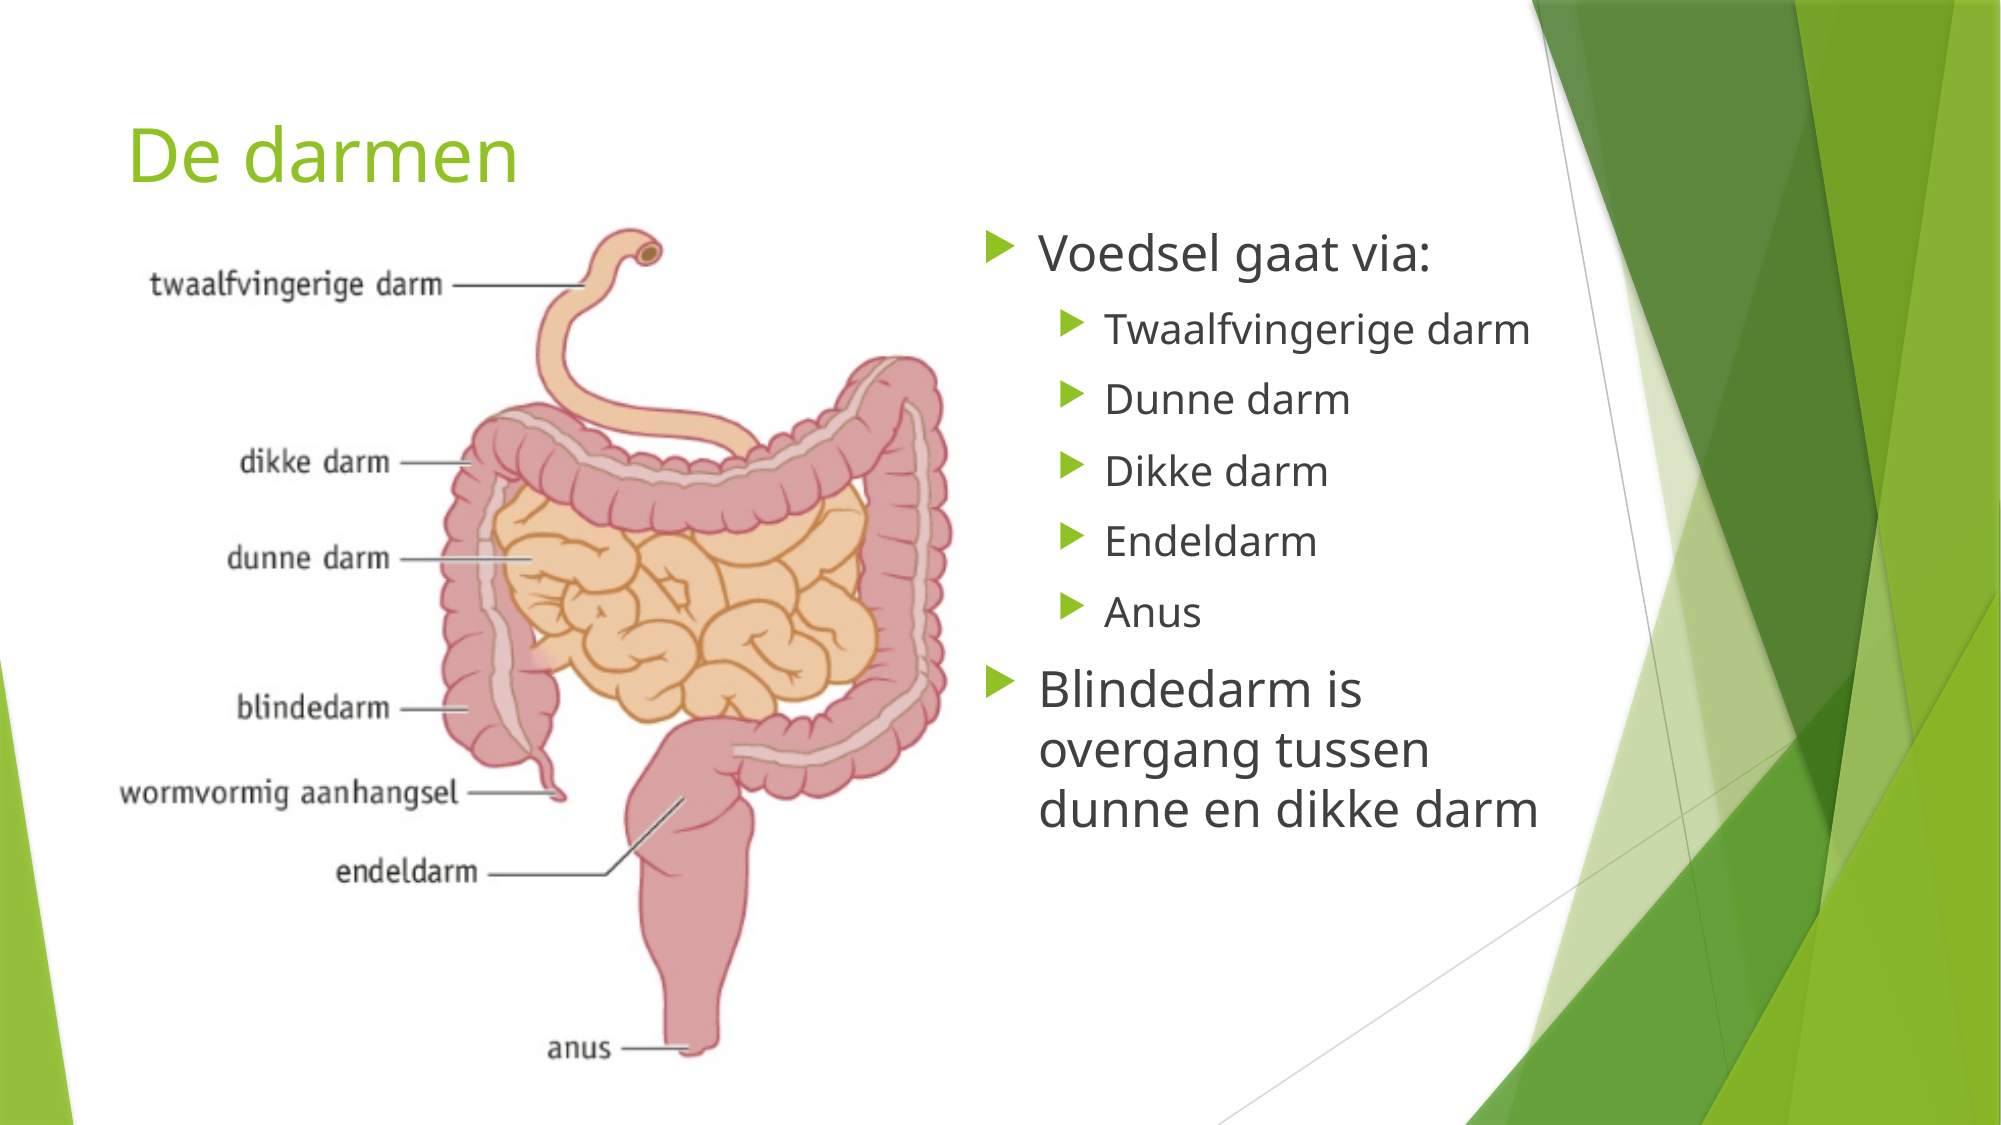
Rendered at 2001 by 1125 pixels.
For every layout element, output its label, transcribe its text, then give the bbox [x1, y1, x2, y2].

list Voedsel gaat via: Twaalfvingerige darm Dunne darm Dikke darm Endeldarm Anus Blindedarm is overgang tussen dunne en dikke darm [967, 214, 1599, 1097]
picture [91, 213, 995, 1085]
title De darmen [111, 99, 1522, 214]
